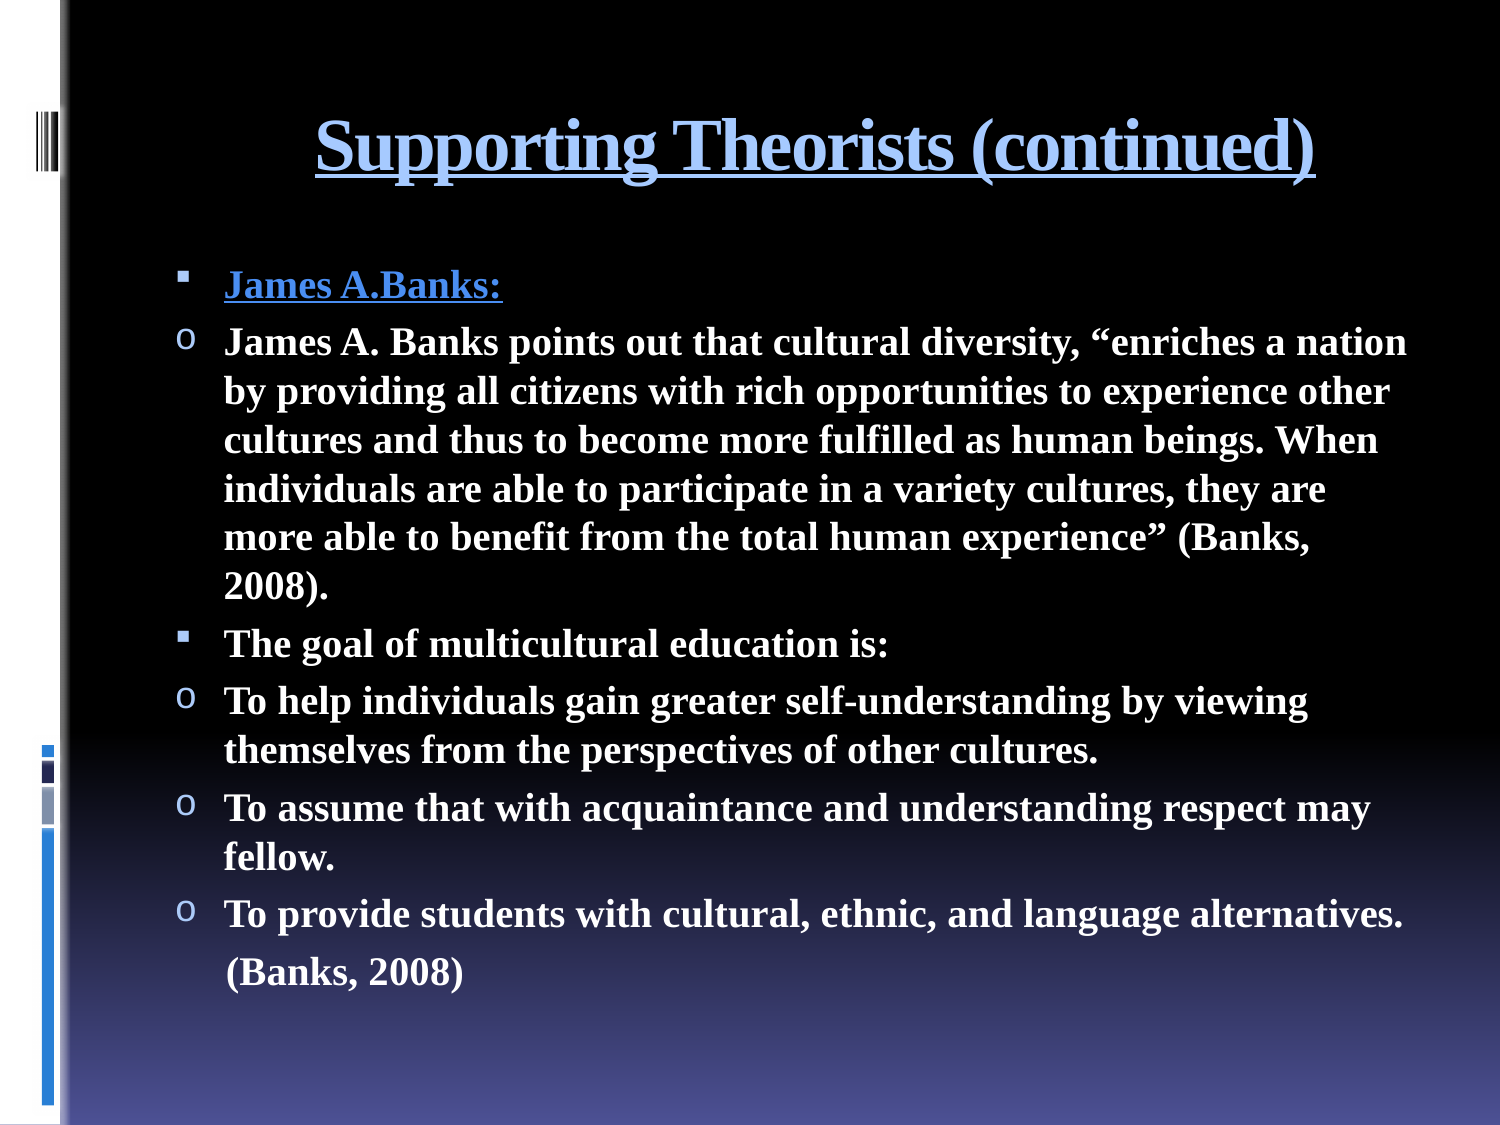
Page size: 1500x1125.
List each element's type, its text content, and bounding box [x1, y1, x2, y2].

list James A.Banks: James A. Banks points out that cultural diversity, “enriches a nation by providing all citizens with rich opportunities to experience other cultures and thus to become more fulfilled as human beings. When individuals are able to participate in a variety cultures, they are more able to benefit from the total human experience” (Banks, 2008). The goal of multicultural education is: To help individuals gain greater self-understanding by viewing themselves from the perspectives of other cultures. To assume that with acquaintance and understanding respect may fellow. To provide students with cultural, ethnic, and language alternatives. (Banks, 2008) [150, 249, 1425, 1043]
title Supporting Theorists (continued) [150, 37, 1425, 225]
